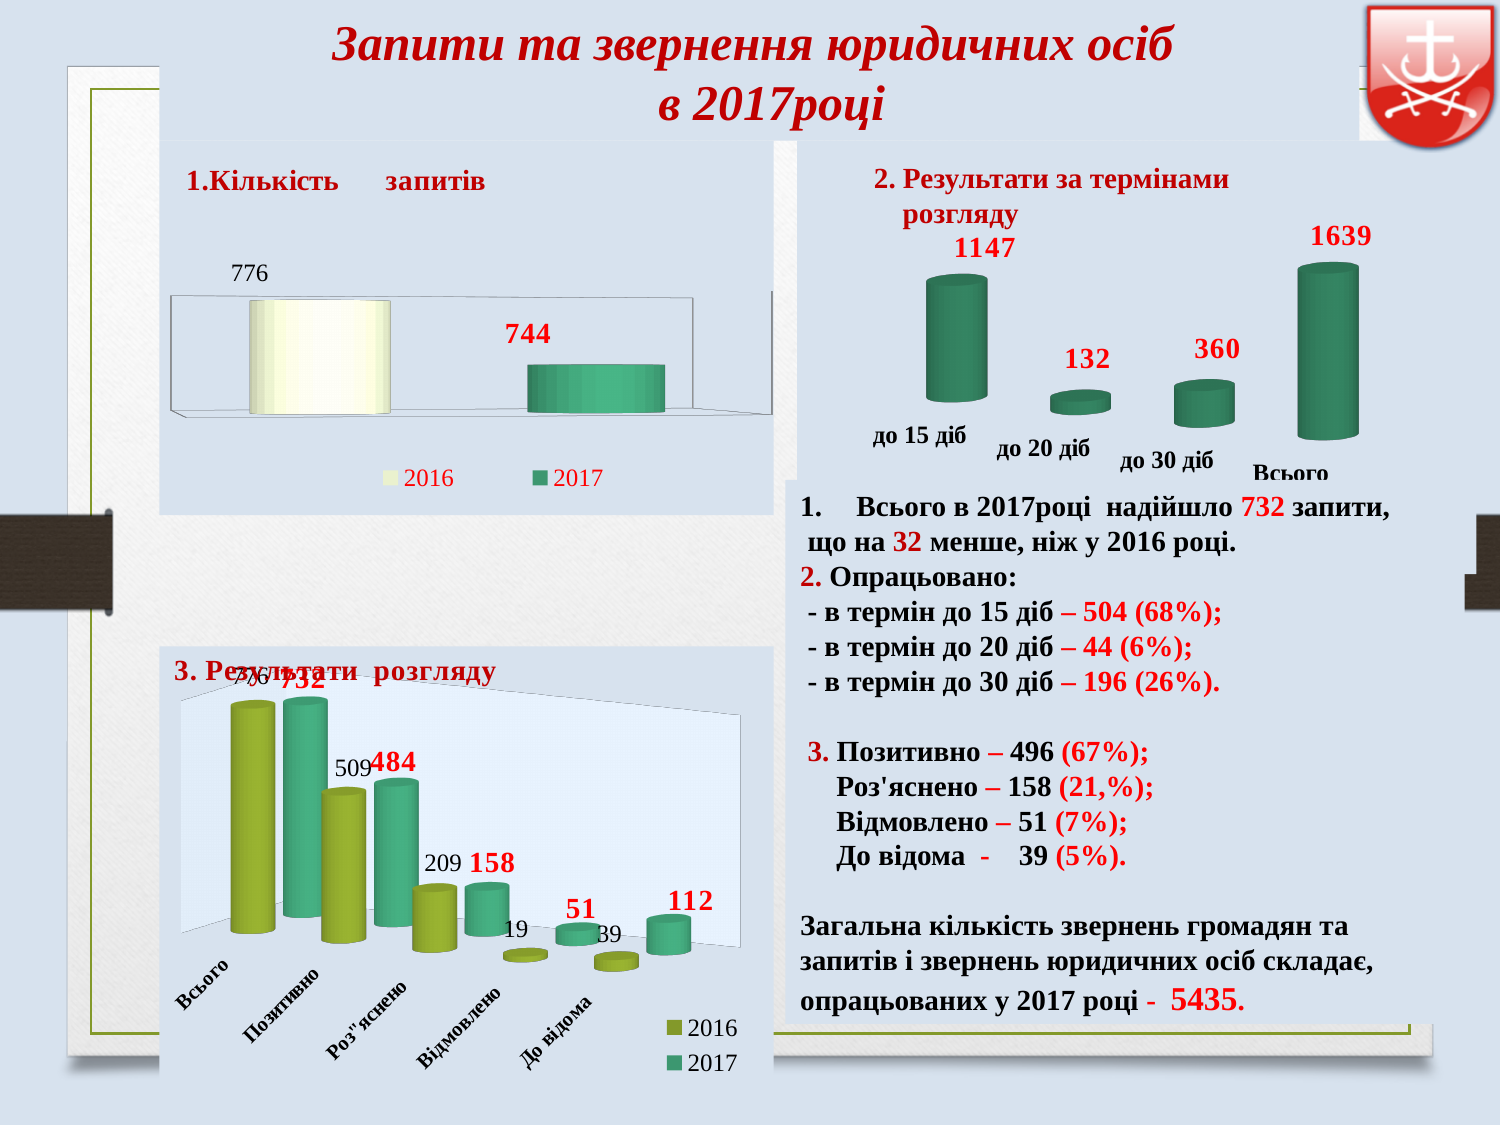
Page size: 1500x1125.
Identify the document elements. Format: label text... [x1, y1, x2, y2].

text_box Всього в 2017році надійшло 732 запити, що на 32 менше, ніж у 2016 році. 2. Опрацьовано: - в термін до 15 діб – 504 (68%); - в термін до 20 діб – 44 (6%); - в термін до 30 діб – 196 (26%). 3. Позитивно – 496 (67%); Роз'яснено – 158 (21,%); Відмовлено – 51 (7%); До відома - 39 (5%). Загальна кількість звернень громадян та запитів і звернень юридичних осіб складає, опрацьованих у 2017 році - 5435. [785, 479, 1465, 1024]
chart [159, 645, 774, 1107]
chart [159, 140, 774, 516]
chart [796, 140, 1477, 575]
title Запити та звернення юридичних осіб в 2017році [159, 0, 1359, 141]
picture [0, 0, 1500, 1125]
